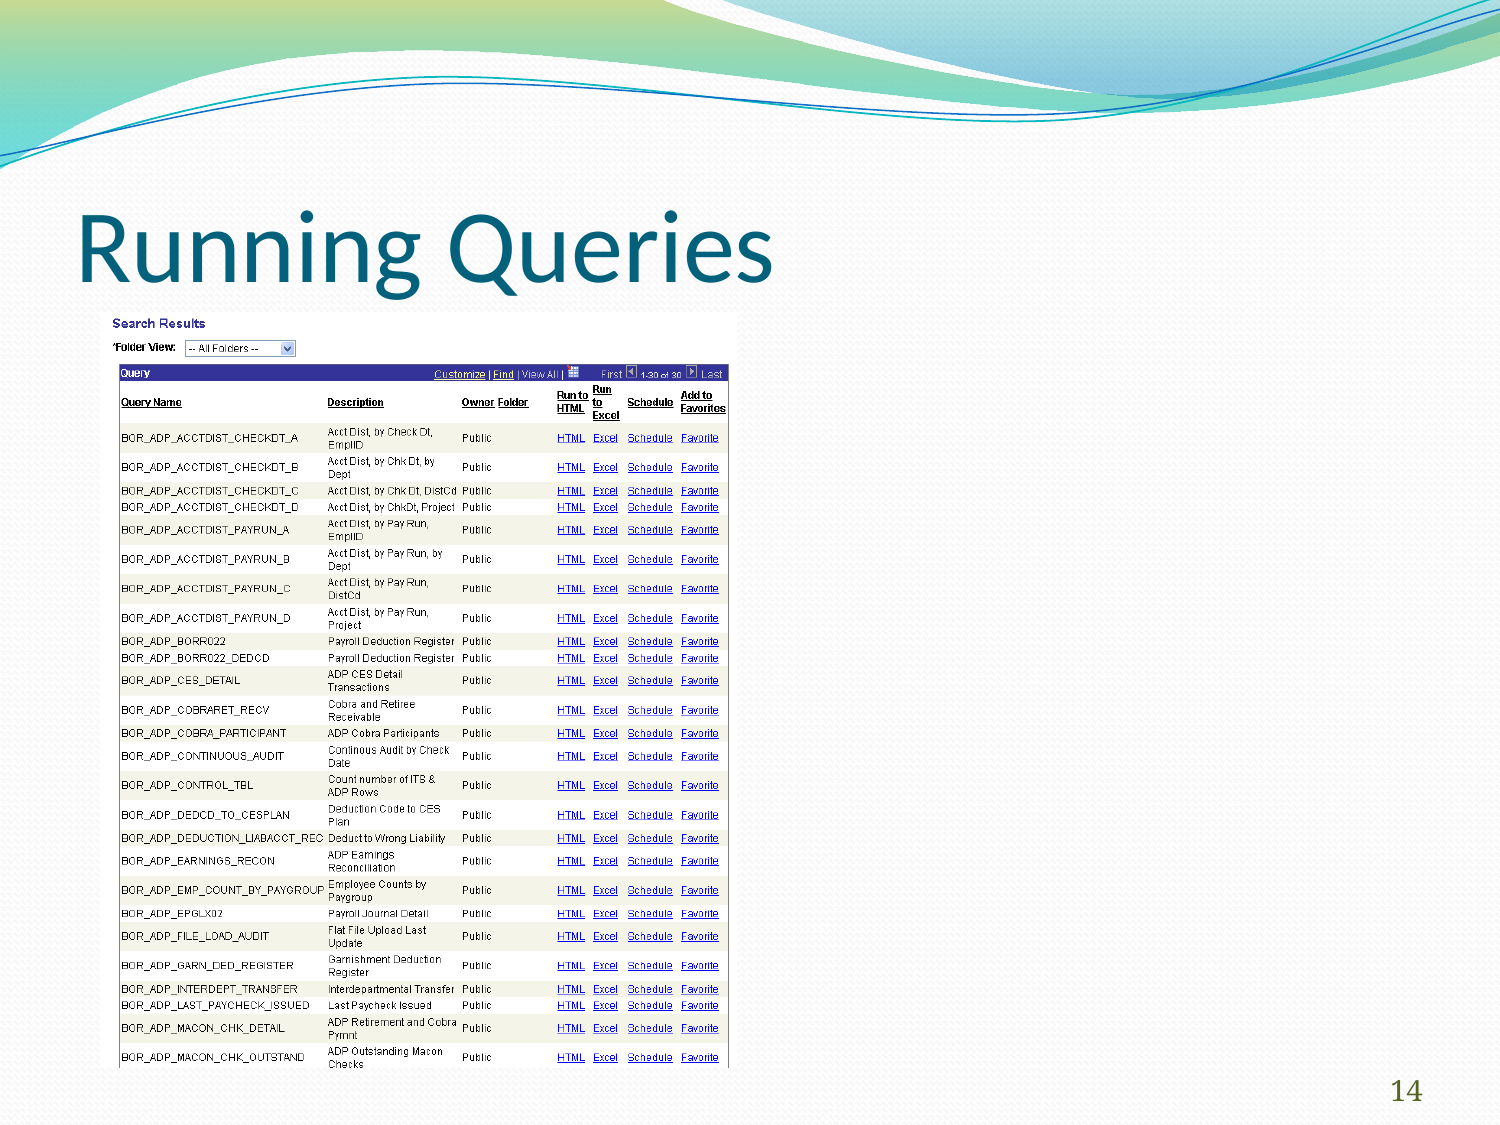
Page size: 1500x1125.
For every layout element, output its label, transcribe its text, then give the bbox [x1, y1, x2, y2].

slide_number 14 [1312, 1065, 1438, 1125]
title Running Queries [75, 115, 1425, 303]
picture [99, 312, 738, 1068]
